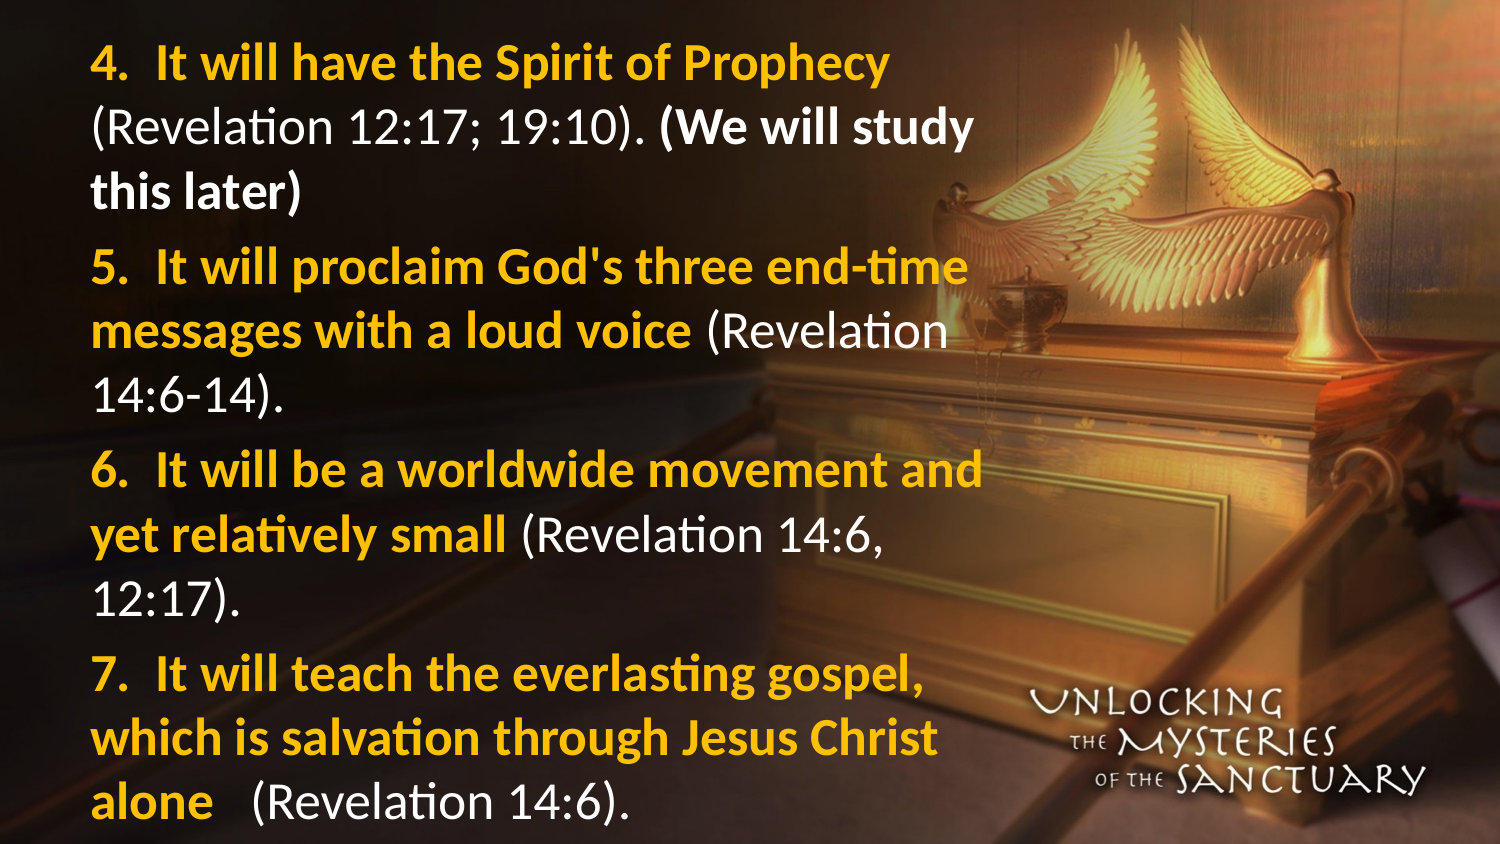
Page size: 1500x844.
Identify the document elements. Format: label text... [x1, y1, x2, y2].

list 4. It will have the Spirit of Prophecy (Revelation 12:17; 19:10). (We will study this later) 5. It will proclaim God's three end-time messages with a loud voice (Revelation 14:6-14). 6. It will be a worldwide movement and yet relatively small (Revelation 14:6, 12:17). 7. It will teach the everlasting gospel, which is salvation through Jesus Christ alone (Revelation 14:6). [75, 19, 1040, 844]
picture [0, 0, 1500, 844]
